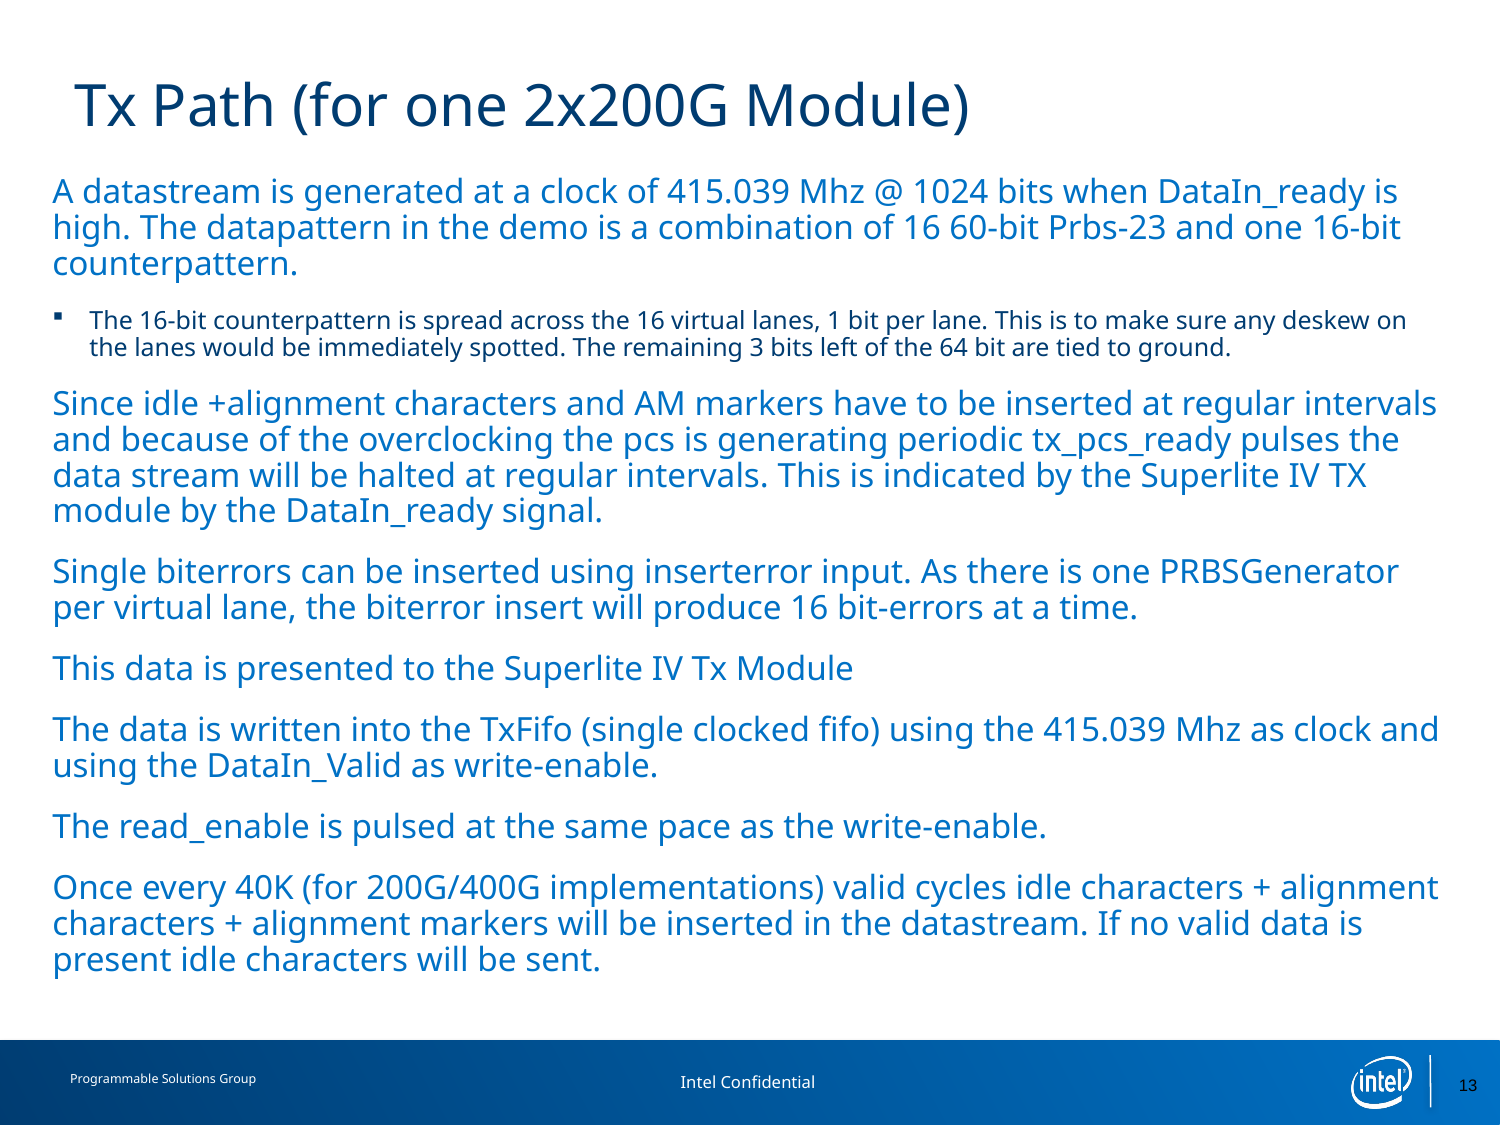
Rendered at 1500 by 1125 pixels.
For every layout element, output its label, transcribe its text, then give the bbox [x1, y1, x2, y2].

slide_number 13 [1127, 1055, 1478, 1116]
title Tx Path (for one 2x200G Module) [74, 67, 1425, 174]
list A datastream is generated at a clock of 415.039 Mhz @ 1024 bits when DataIn_ready is high. The datapattern in the demo is a combination of 16 60-bit Prbs-23 and one 16-bit counterpattern. The 16-bit counterpattern is spread across the 16 virtual lanes, 1 bit per lane. This is to make sure any deskew on the lanes would be immediately spotted. The remaining 3 bits left of the 64 bit are tied to ground. Since idle +alignment characters and AM markers have to be inserted at regular intervals and because of the overclocking the pcs is generating periodic tx_pcs_ready pulses the data stream will be halted at regular intervals. This is indicated by the Superlite IV TX module by the DataIn_ready signal. Single biterrors can be inserted using inserterror input. As there is one PRBSGenerator per virtual lane, the biterror insert will produce 16 bit-errors at a time. This data is presented to the Superlite IV Tx Module The data is written into the TxFifo (single clocked fifo) using the 415.039 Mhz as clock and using the DataIn_Valid as write-enable. The read_enable is pulsed at the same pace as the write-enable. Once every 40K (for 200G/400G implementations) valid cycles idle characters + alignment characters + alignment markers will be inserted in the datastream. If no valid data is present idle characters will be sent. [52, 174, 1448, 1000]
